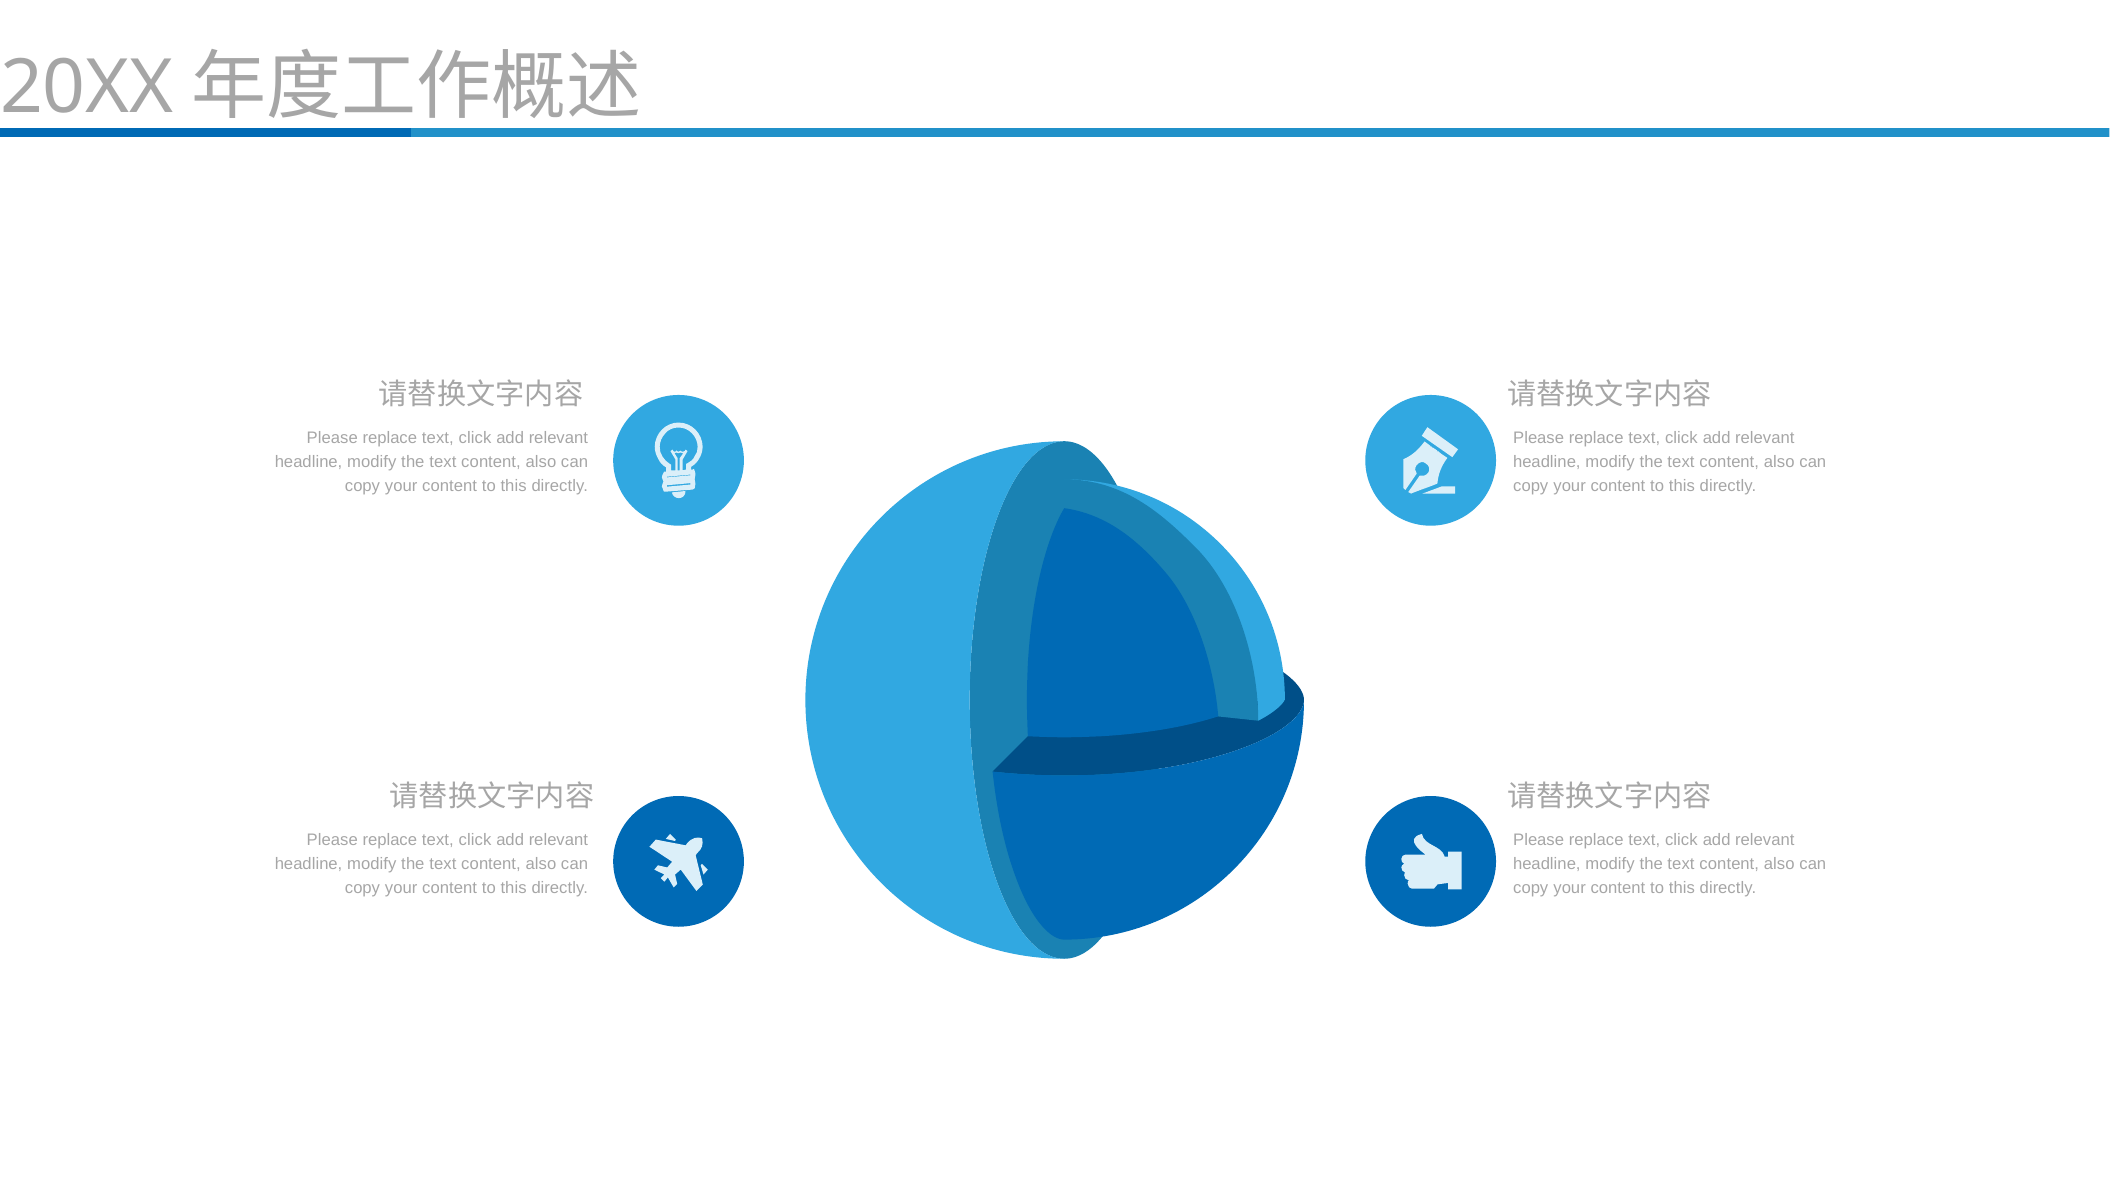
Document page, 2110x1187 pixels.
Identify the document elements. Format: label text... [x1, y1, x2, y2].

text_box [1491, 762, 1864, 904]
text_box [613, 394, 744, 526]
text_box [805, 441, 1304, 959]
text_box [613, 795, 744, 927]
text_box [1491, 360, 1864, 502]
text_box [1365, 394, 1497, 526]
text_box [238, 762, 611, 904]
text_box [1365, 795, 1497, 927]
text_box 20XX年度工作概述 [0, 37, 785, 129]
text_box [238, 360, 604, 502]
